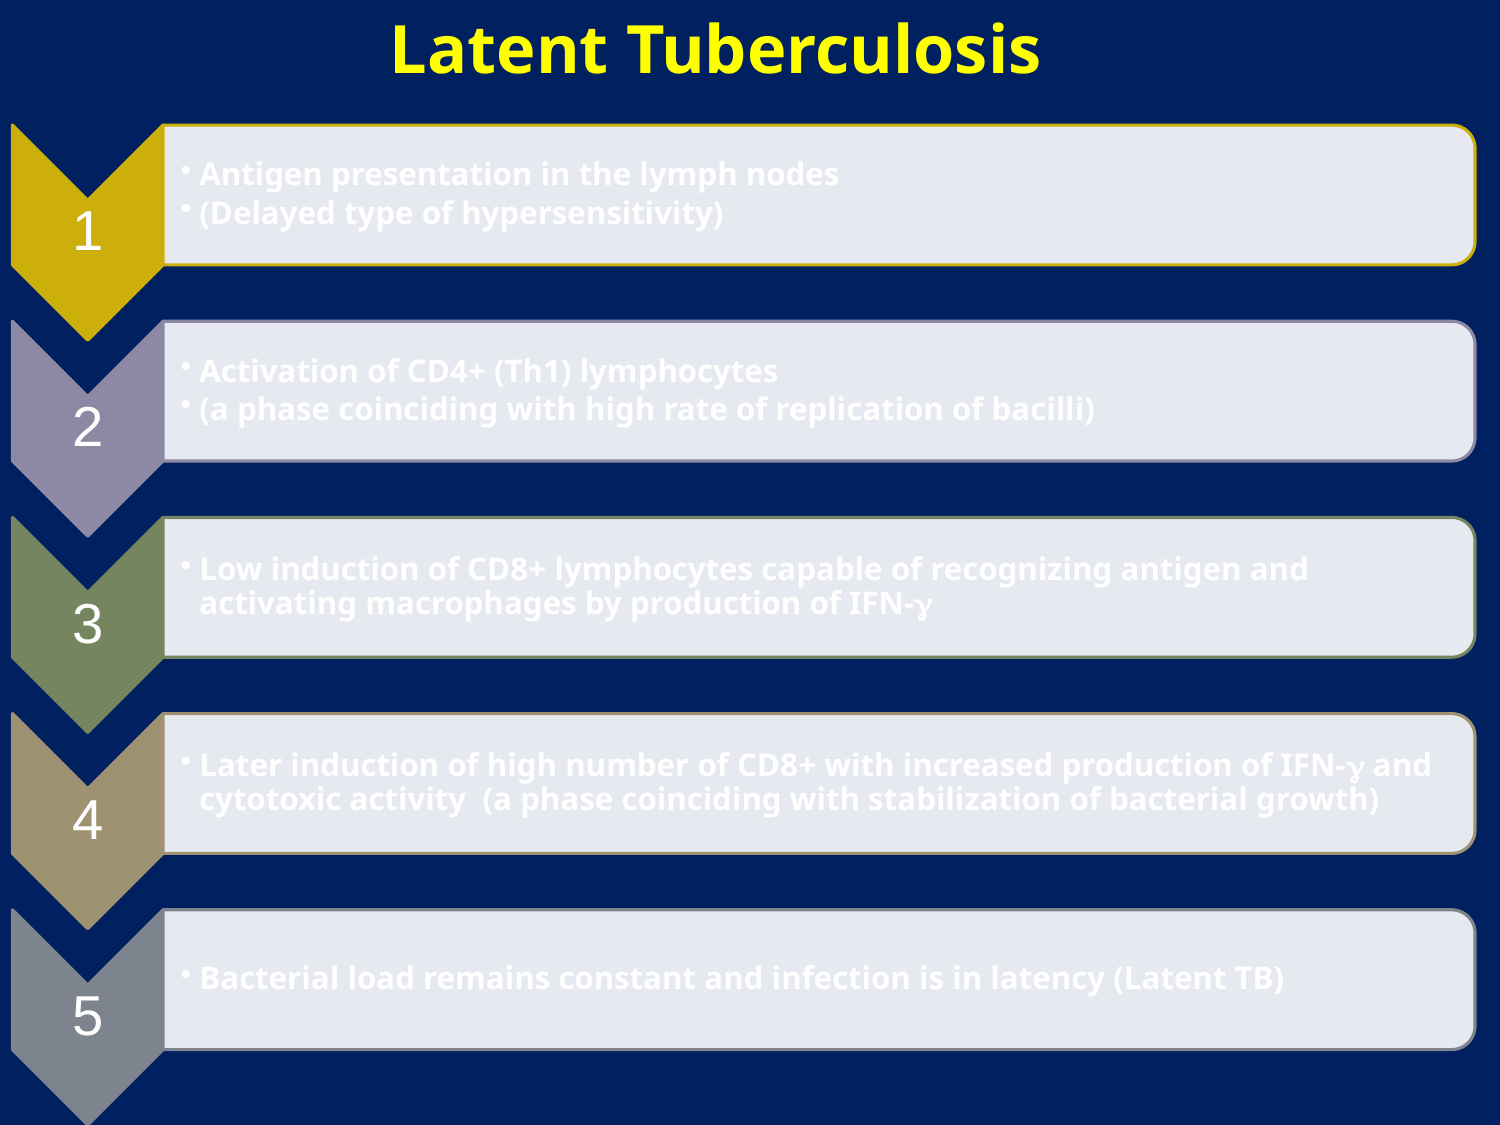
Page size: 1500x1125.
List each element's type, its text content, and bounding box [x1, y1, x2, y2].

text_box Latent Tuberculosis [374, 0, 1188, 95]
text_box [12, 124, 1476, 1125]
